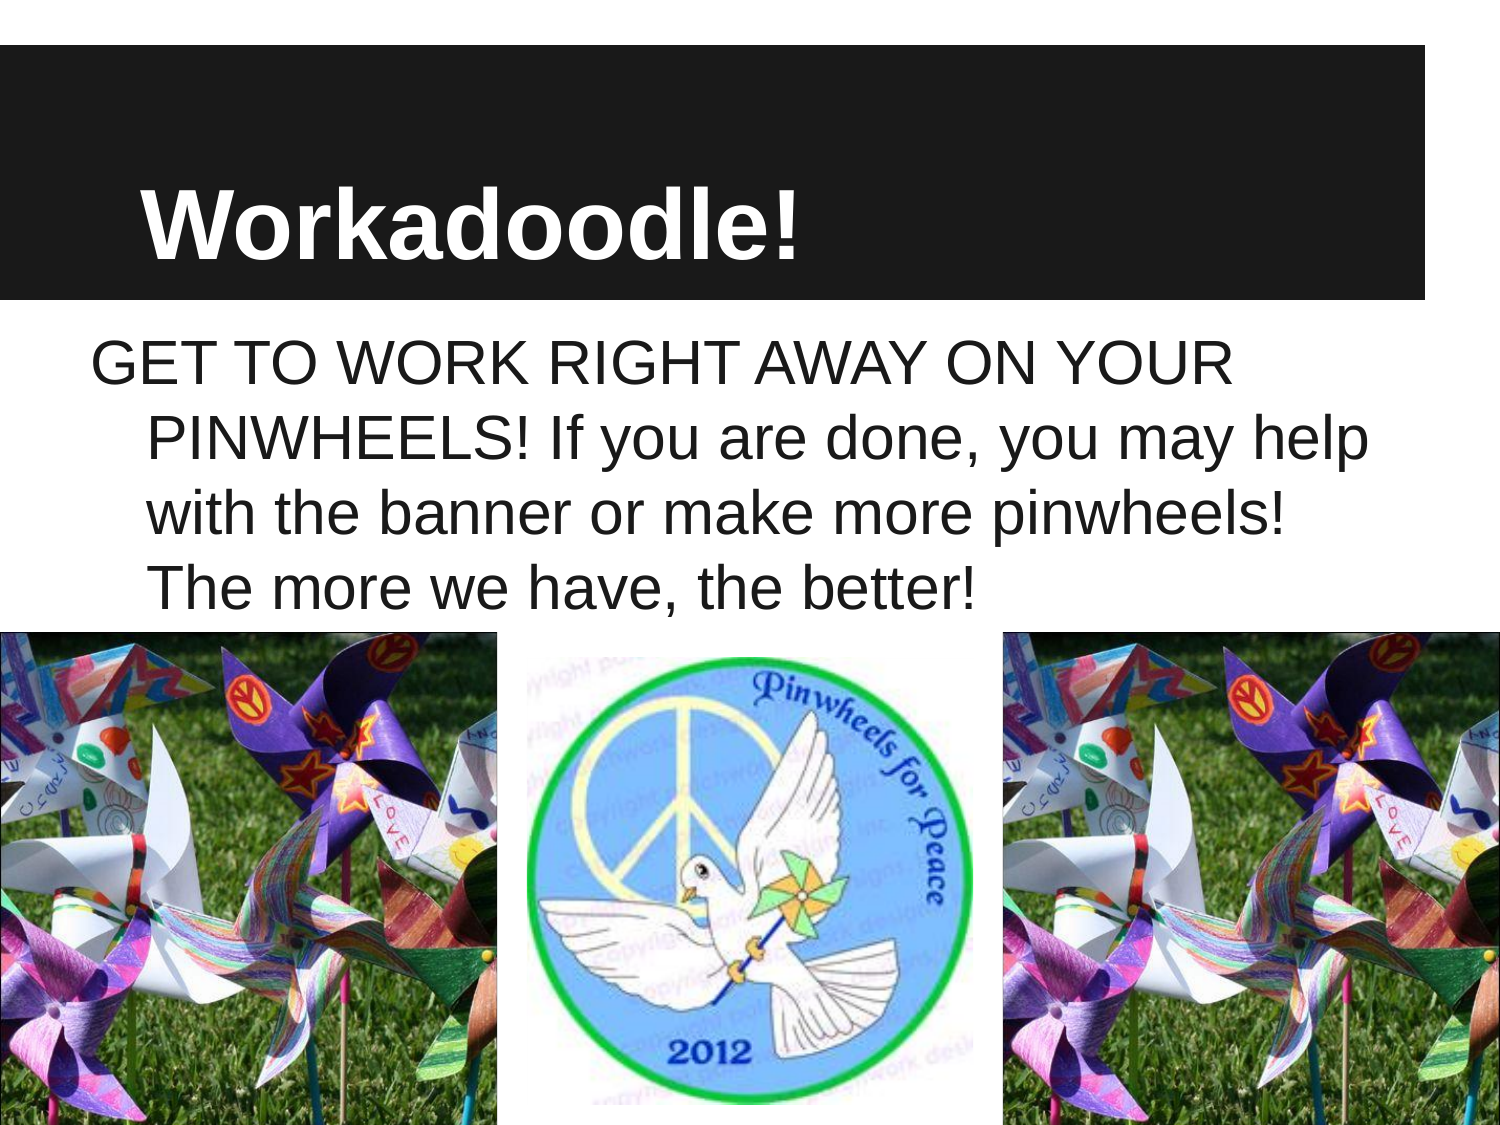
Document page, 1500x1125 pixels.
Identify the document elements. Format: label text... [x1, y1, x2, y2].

text_box [526, 657, 974, 1105]
text_box [0, 632, 498, 1125]
text_box [1002, 632, 1500, 1125]
title Workadoodle! [75, 76, 1425, 295]
list GET TO WORK RIGHT AWAY ON YOUR PINWHEELS! If you are done, you may help with the banner or make more pinwheels! The more we have, the better! [75, 306, 1425, 975]
